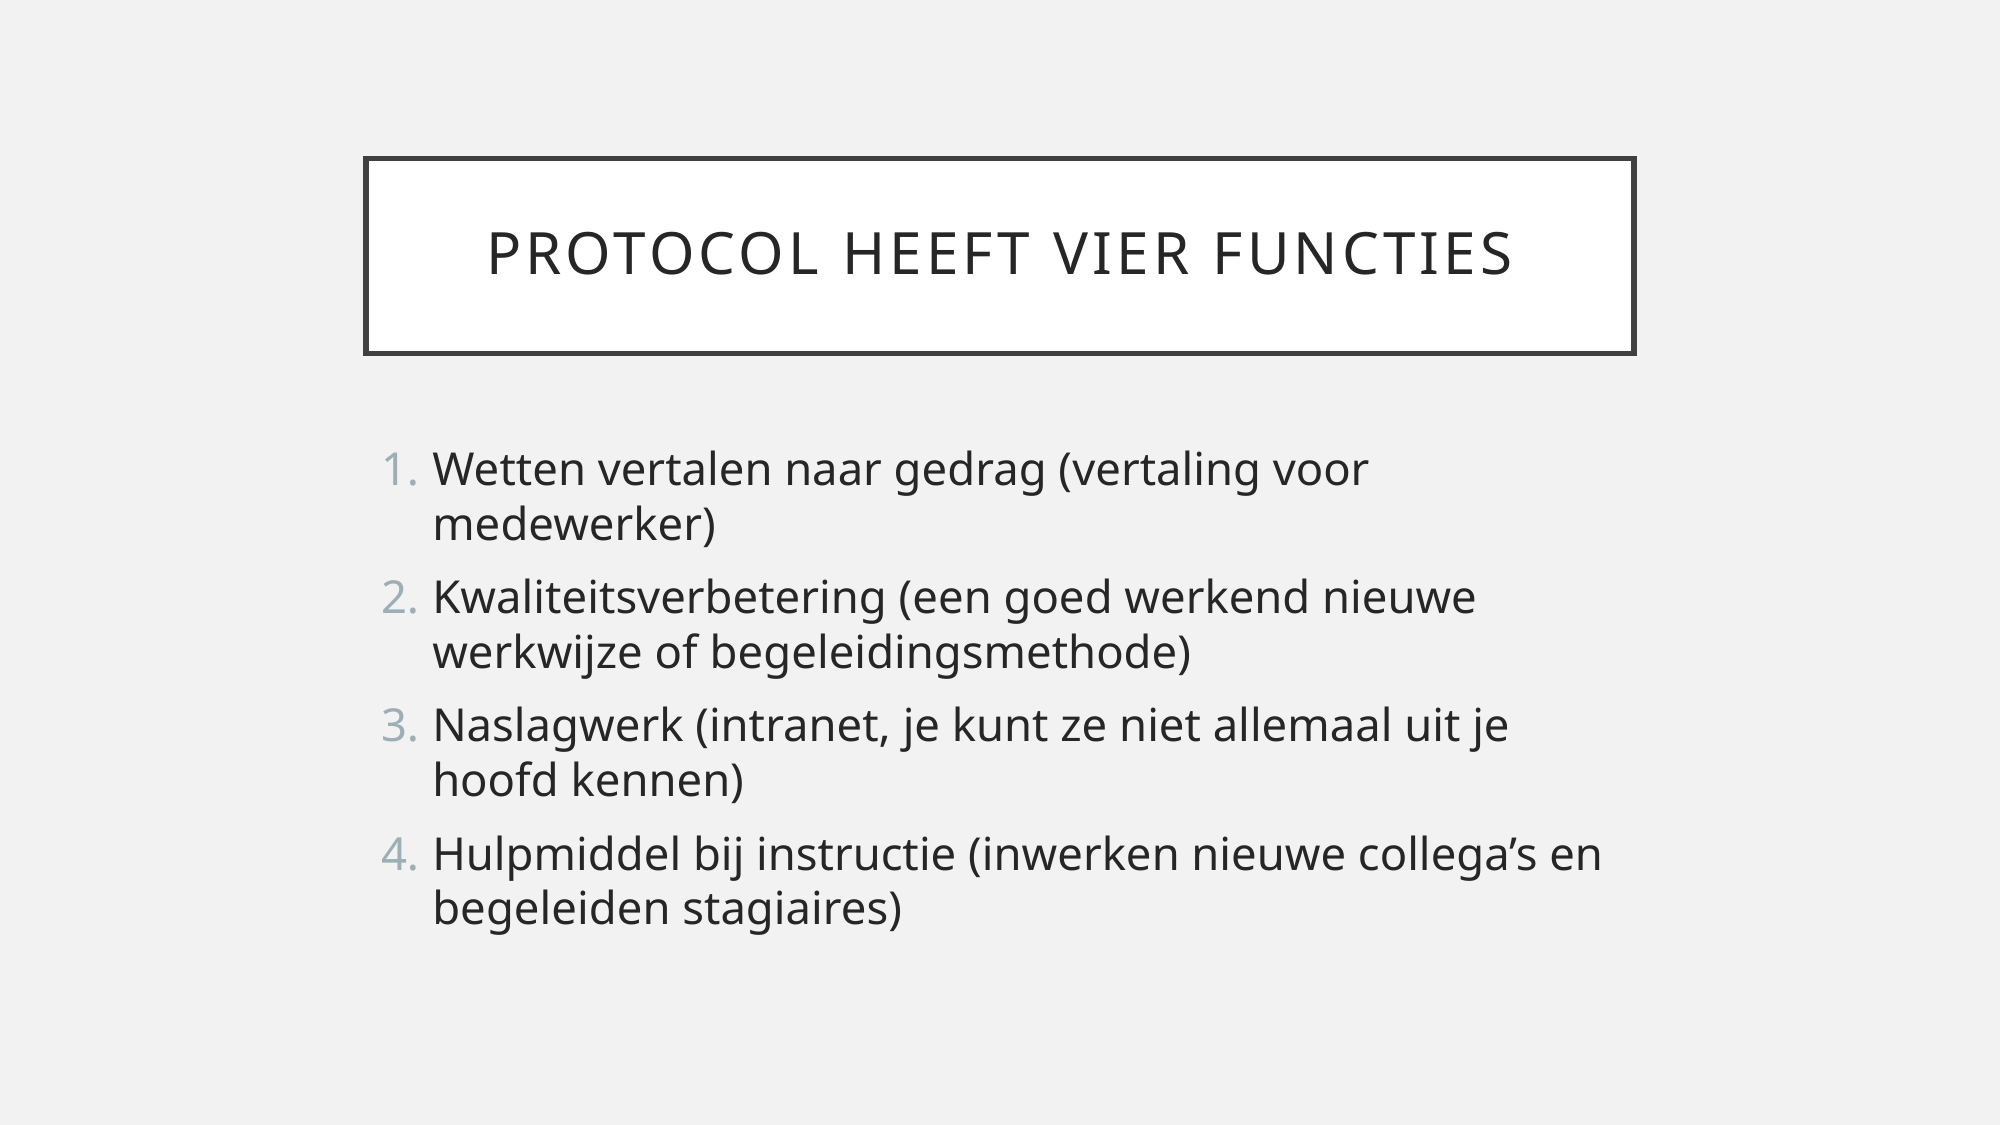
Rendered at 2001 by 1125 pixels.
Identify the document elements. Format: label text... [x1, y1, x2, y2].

title Protocol heeft vier functies [363, 156, 1637, 356]
list Wetten vertalen naar gedrag (vertaling voor medewerker) Kwaliteitsverbetering (een goed werkend nieuwe werkwijze of begeleidingsmethode) Naslagwerk (intranet, je kunt ze niet allemaal uit je hoofd kennen) Hulpmiddel bij instructie (inwerken nieuwe collega’s en begeleiden stagiaires) [366, 432, 1634, 942]
